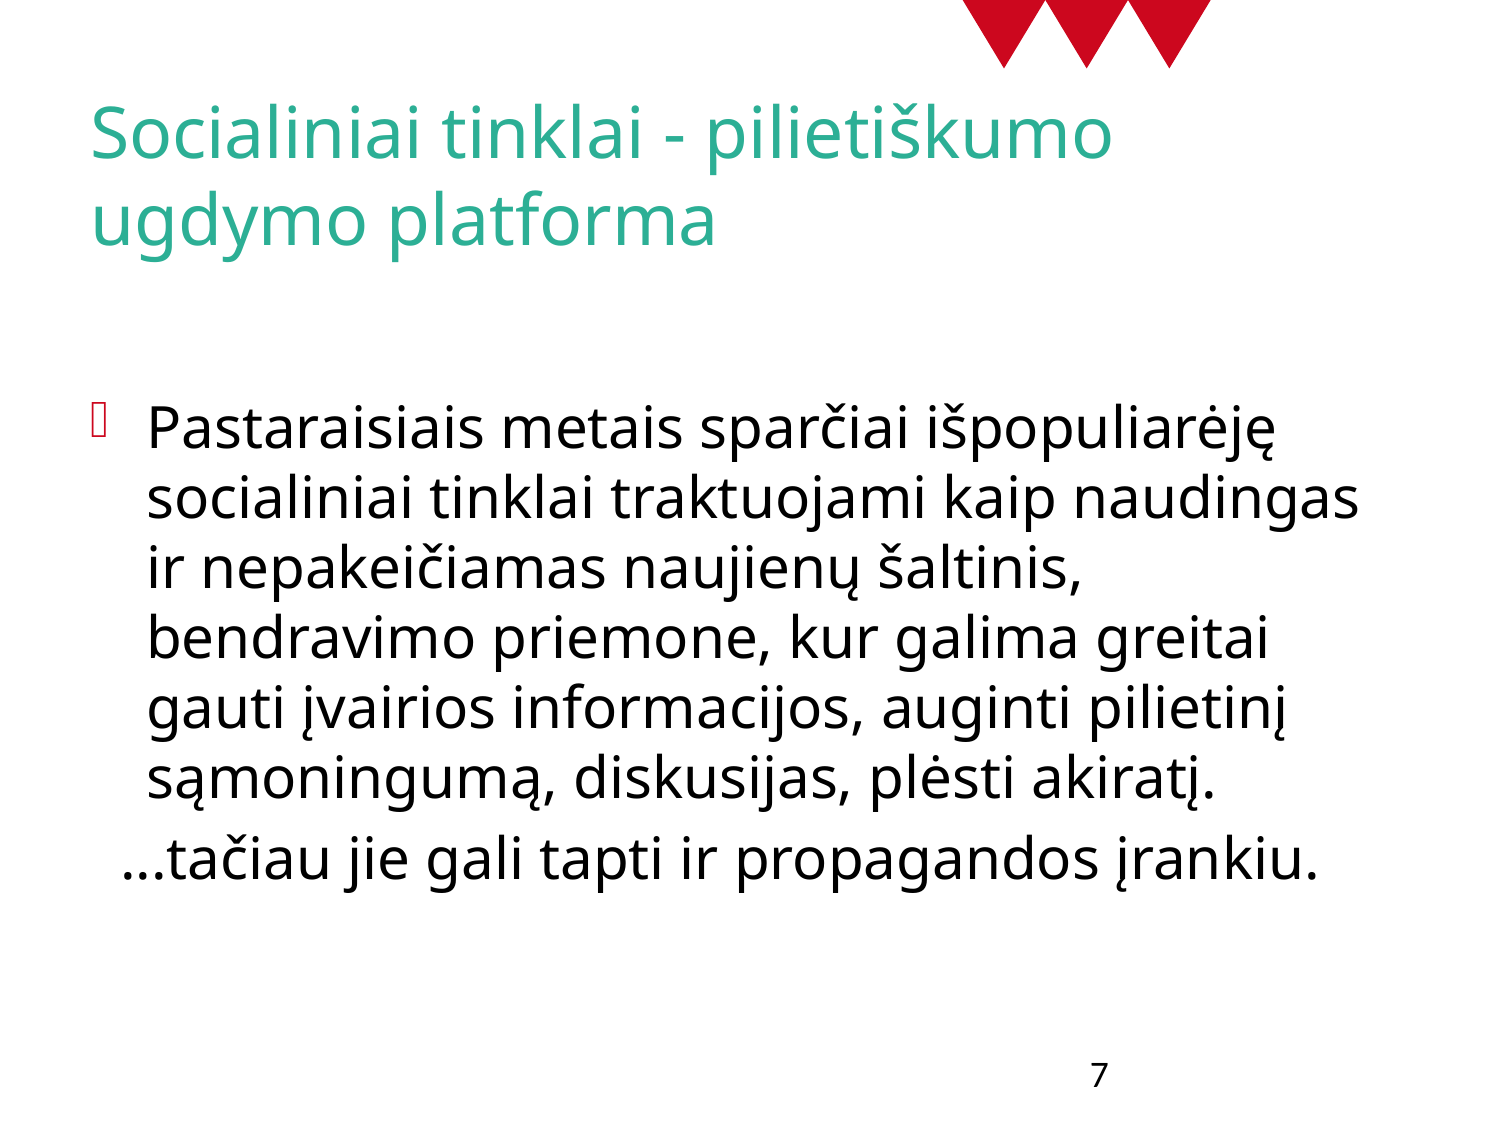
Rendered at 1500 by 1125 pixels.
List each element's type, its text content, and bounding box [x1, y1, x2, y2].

slide_number 7 [1074, 1042, 1425, 1103]
list Pastaraisiais metais sparčiai išpopuliarėję socialiniai tinklai traktuojami kaip naudingas ir nepakeičiamas naujienų šaltinis, bendravimo priemone, kur galima greitai gauti įvairios informacijos, auginti pilietinį sąmoningumą, diskusijas, plėsti akiratį. ...tačiau jie gali tapti ir propagandos įrankiu. [75, 382, 1425, 1125]
title Socialiniai tinklai - pilietiškumo ugdymo platforma [75, 79, 1425, 268]
